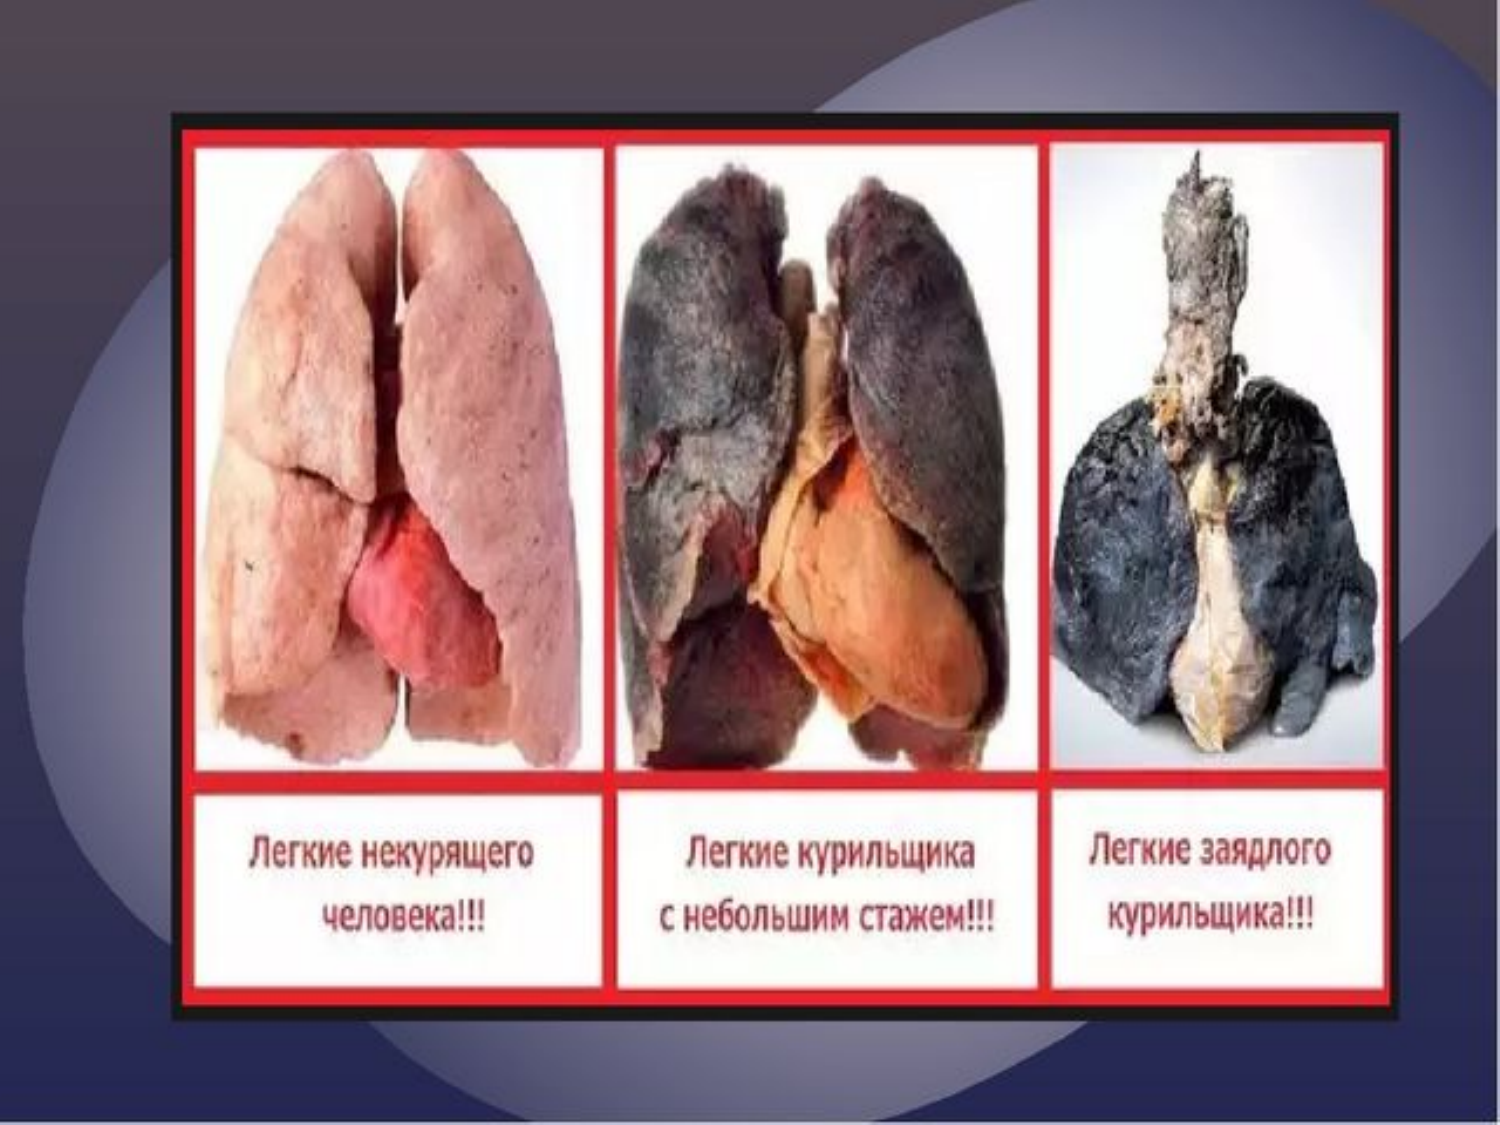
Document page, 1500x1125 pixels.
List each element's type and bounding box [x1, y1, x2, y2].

list [0, 0, 1500, 1125]
